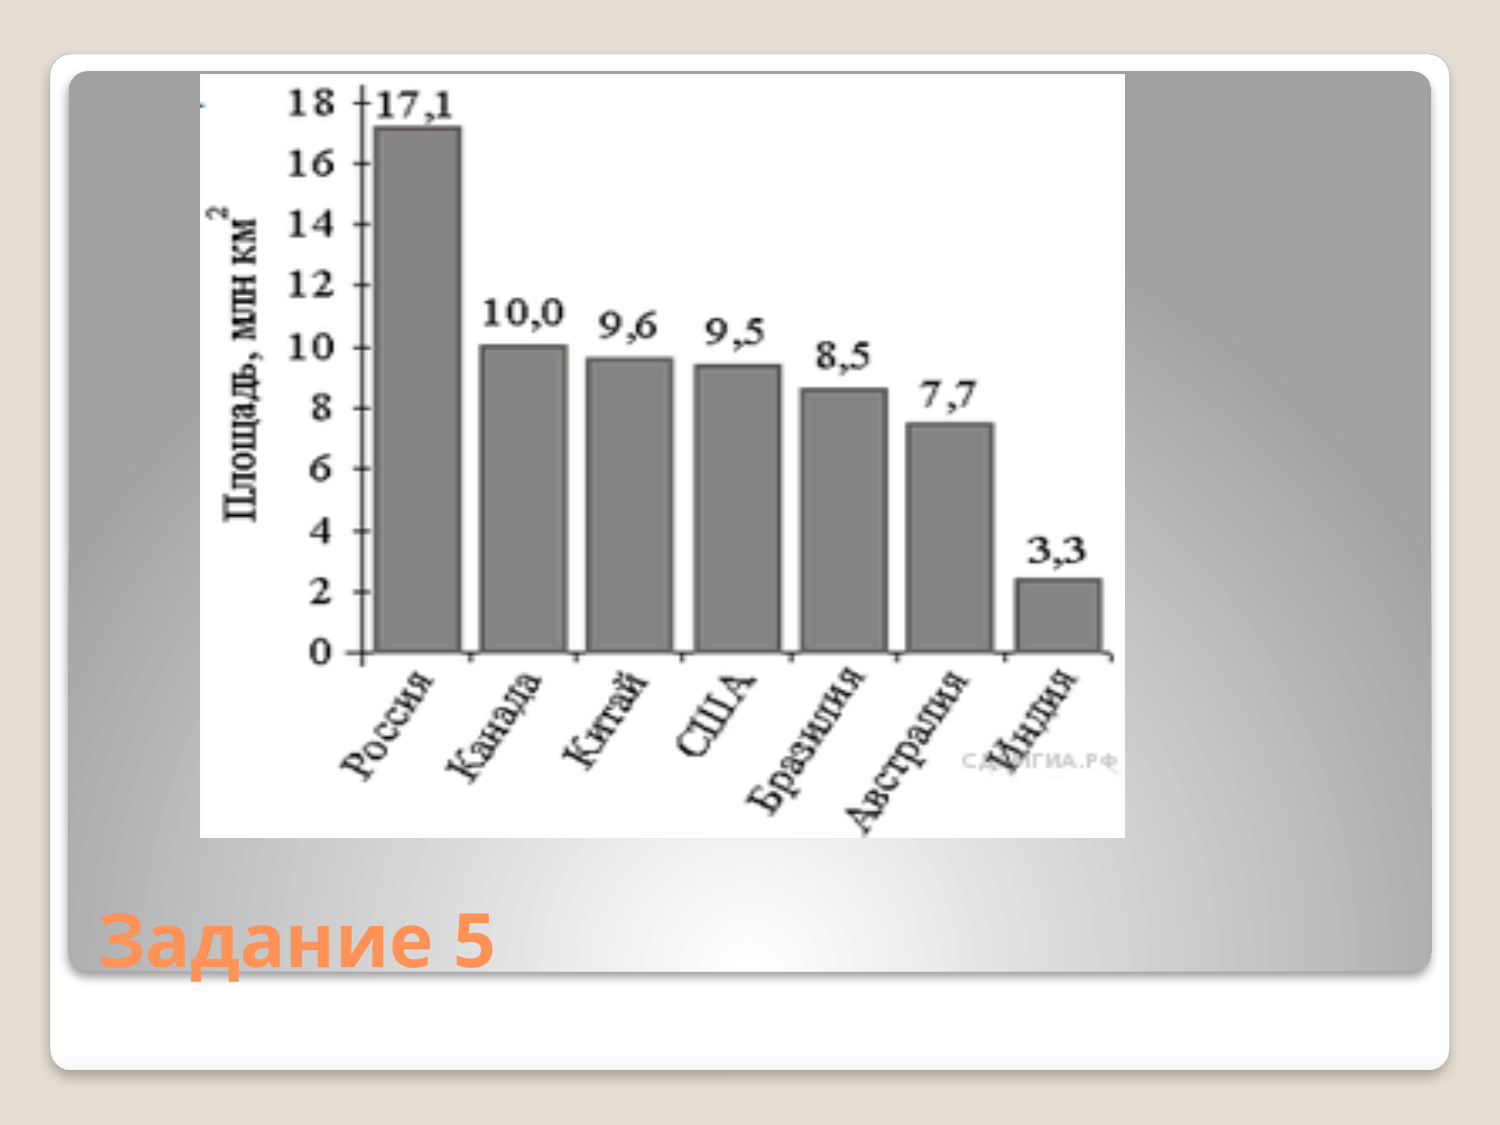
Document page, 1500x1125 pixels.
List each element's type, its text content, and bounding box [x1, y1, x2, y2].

picture [199, 74, 1126, 838]
title Задание 5 [82, 817, 1425, 990]
